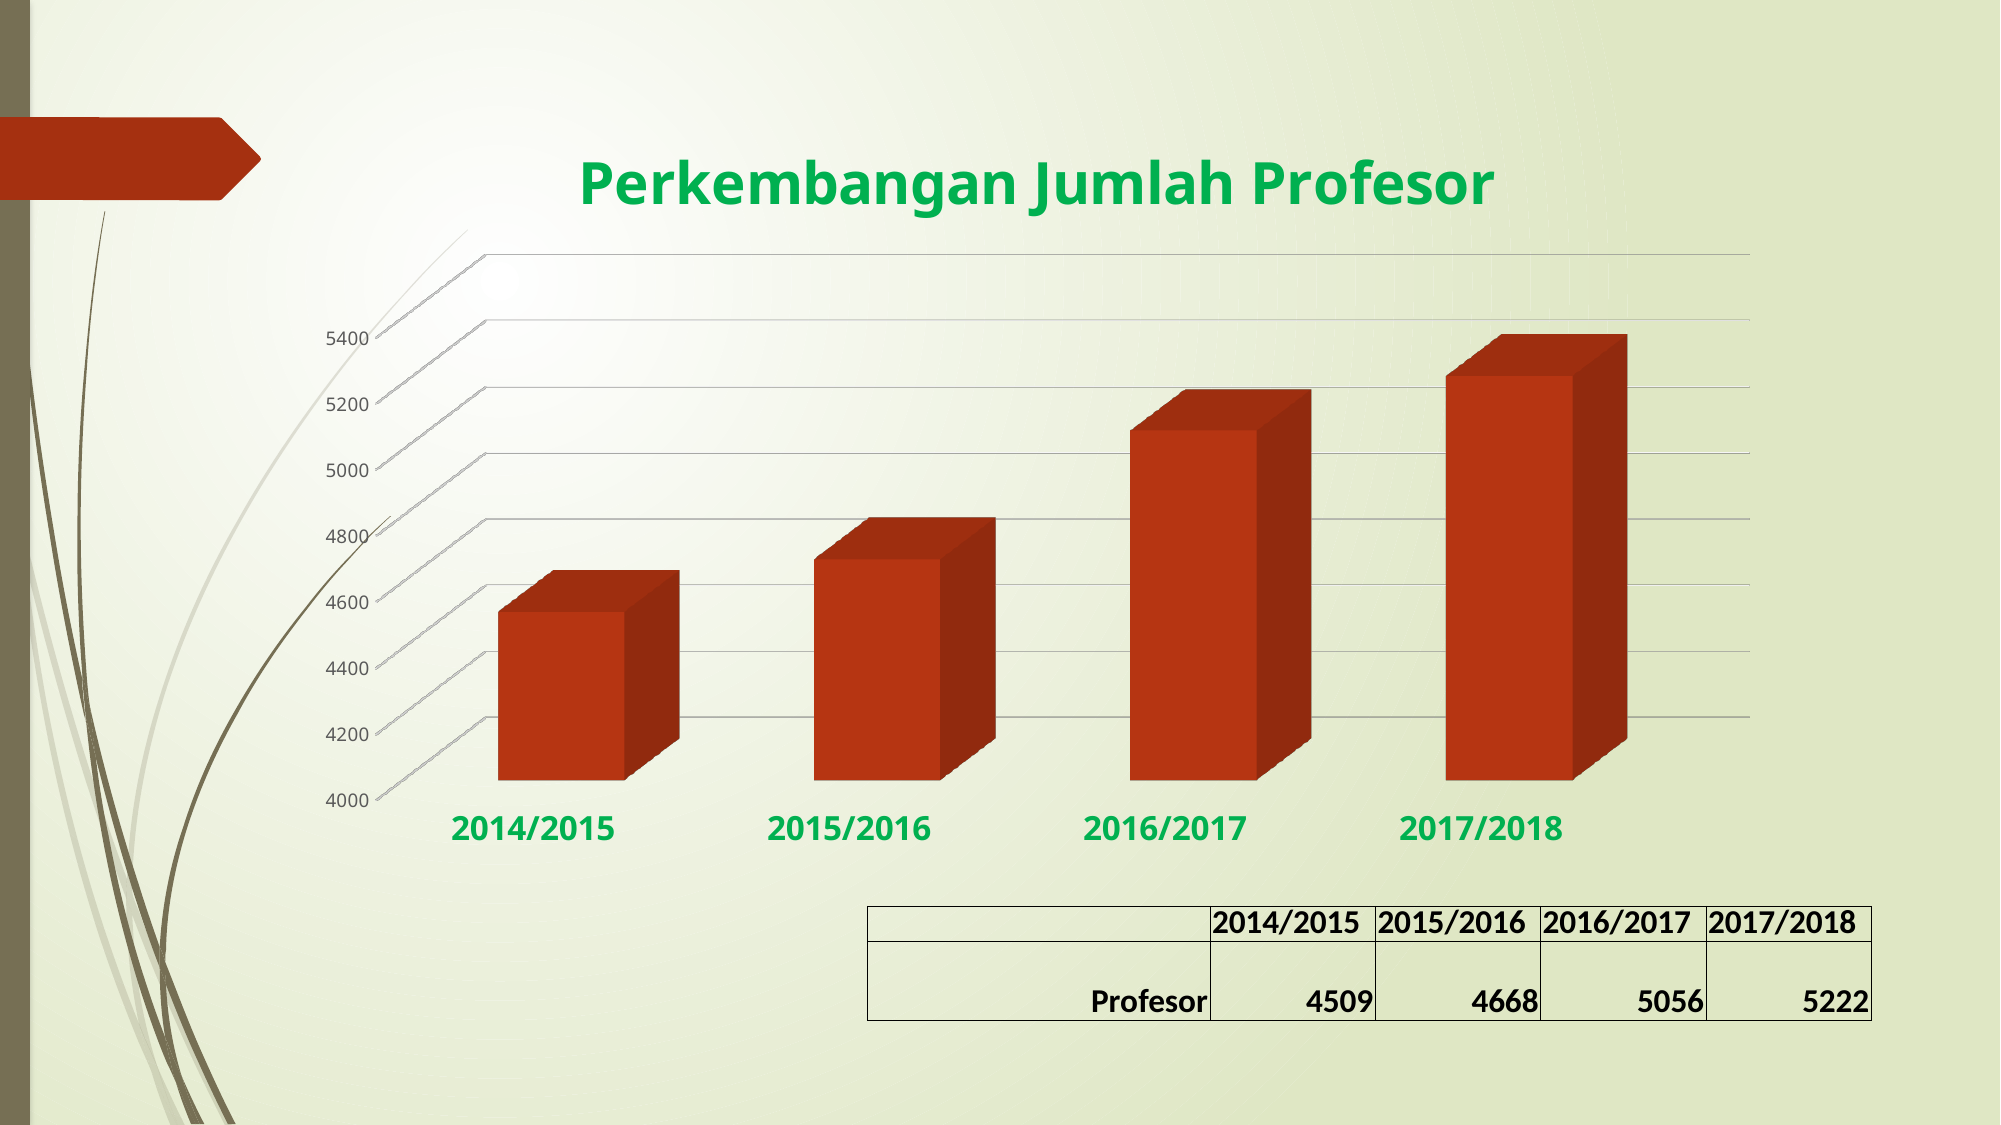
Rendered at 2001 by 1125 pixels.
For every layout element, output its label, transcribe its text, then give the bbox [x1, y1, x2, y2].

table_header 2017/2018 [1707, 907, 1871, 941]
table_header [868, 907, 1210, 941]
table_header 2016/2017 [1541, 907, 1706, 941]
chart [288, 101, 1786, 866]
table_header 2014/2015 [1211, 907, 1375, 941]
table_cell 4668 [1376, 942, 1540, 1020]
table_cell 5222 [1707, 942, 1871, 1020]
table_cell 4509 [1211, 942, 1375, 1020]
table_cell 5056 [1541, 942, 1706, 1020]
table_header 2015/2016 [1376, 907, 1540, 941]
table_cell Profesor [868, 942, 1210, 1020]
